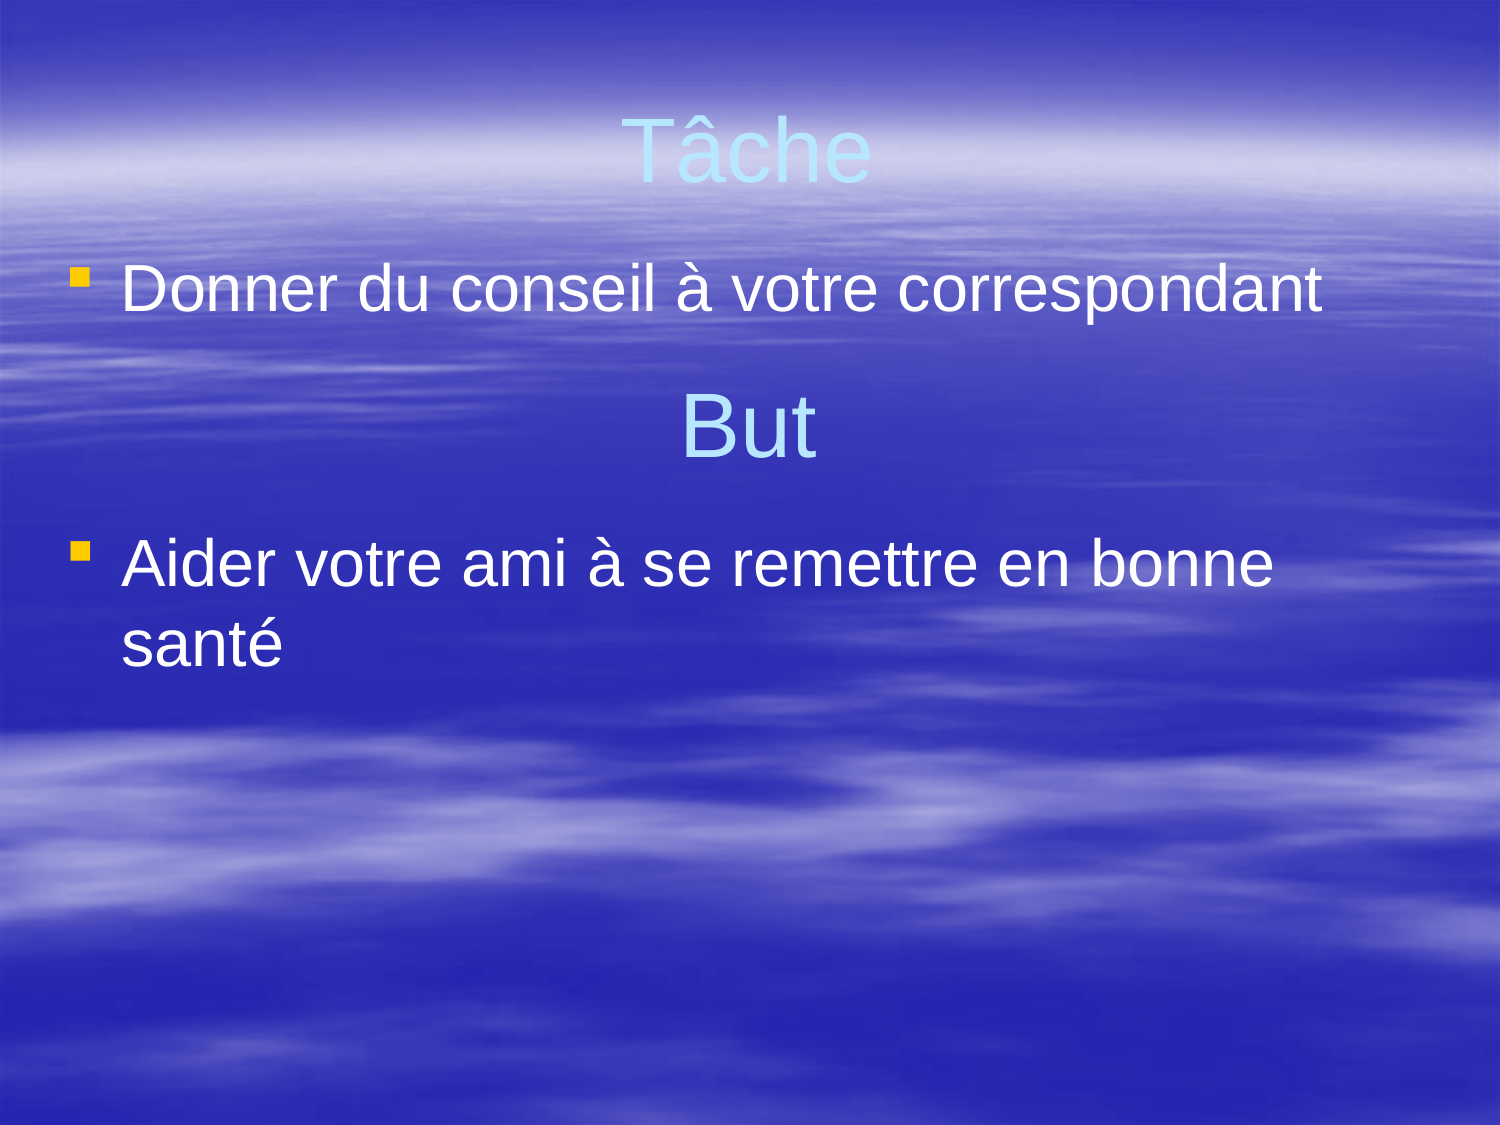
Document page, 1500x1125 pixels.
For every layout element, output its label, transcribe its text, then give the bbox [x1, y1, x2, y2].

title Tâche [49, 37, 1446, 237]
text_box But [50, 312, 1447, 512]
text_box Aider votre ami à se remettre en bonne santé [49, 512, 1451, 1125]
list Donner du conseil à votre correspondant [49, 237, 1451, 512]
